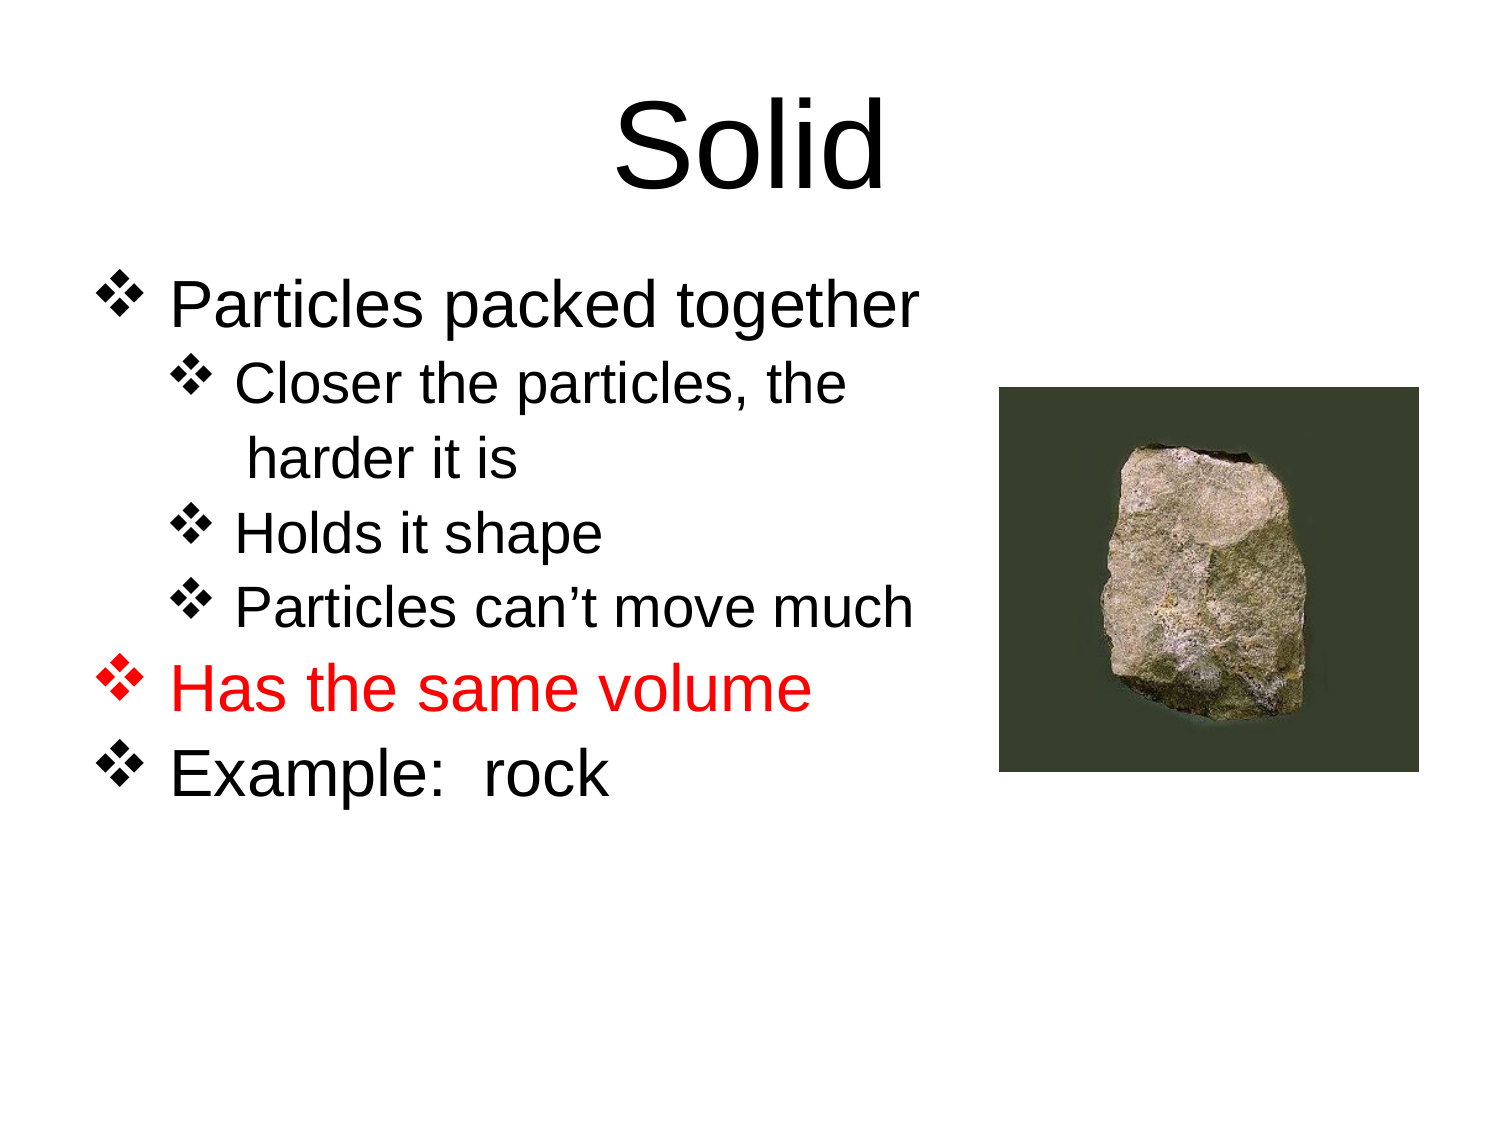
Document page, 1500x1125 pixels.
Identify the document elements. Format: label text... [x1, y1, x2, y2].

title Solid [74, 44, 1426, 233]
list Particles packed together Closer the particles, the harder it is Holds it shape Particles can’t move much Has the same volume Example: rock [74, 262, 1026, 1006]
picture [999, 387, 1419, 773]
